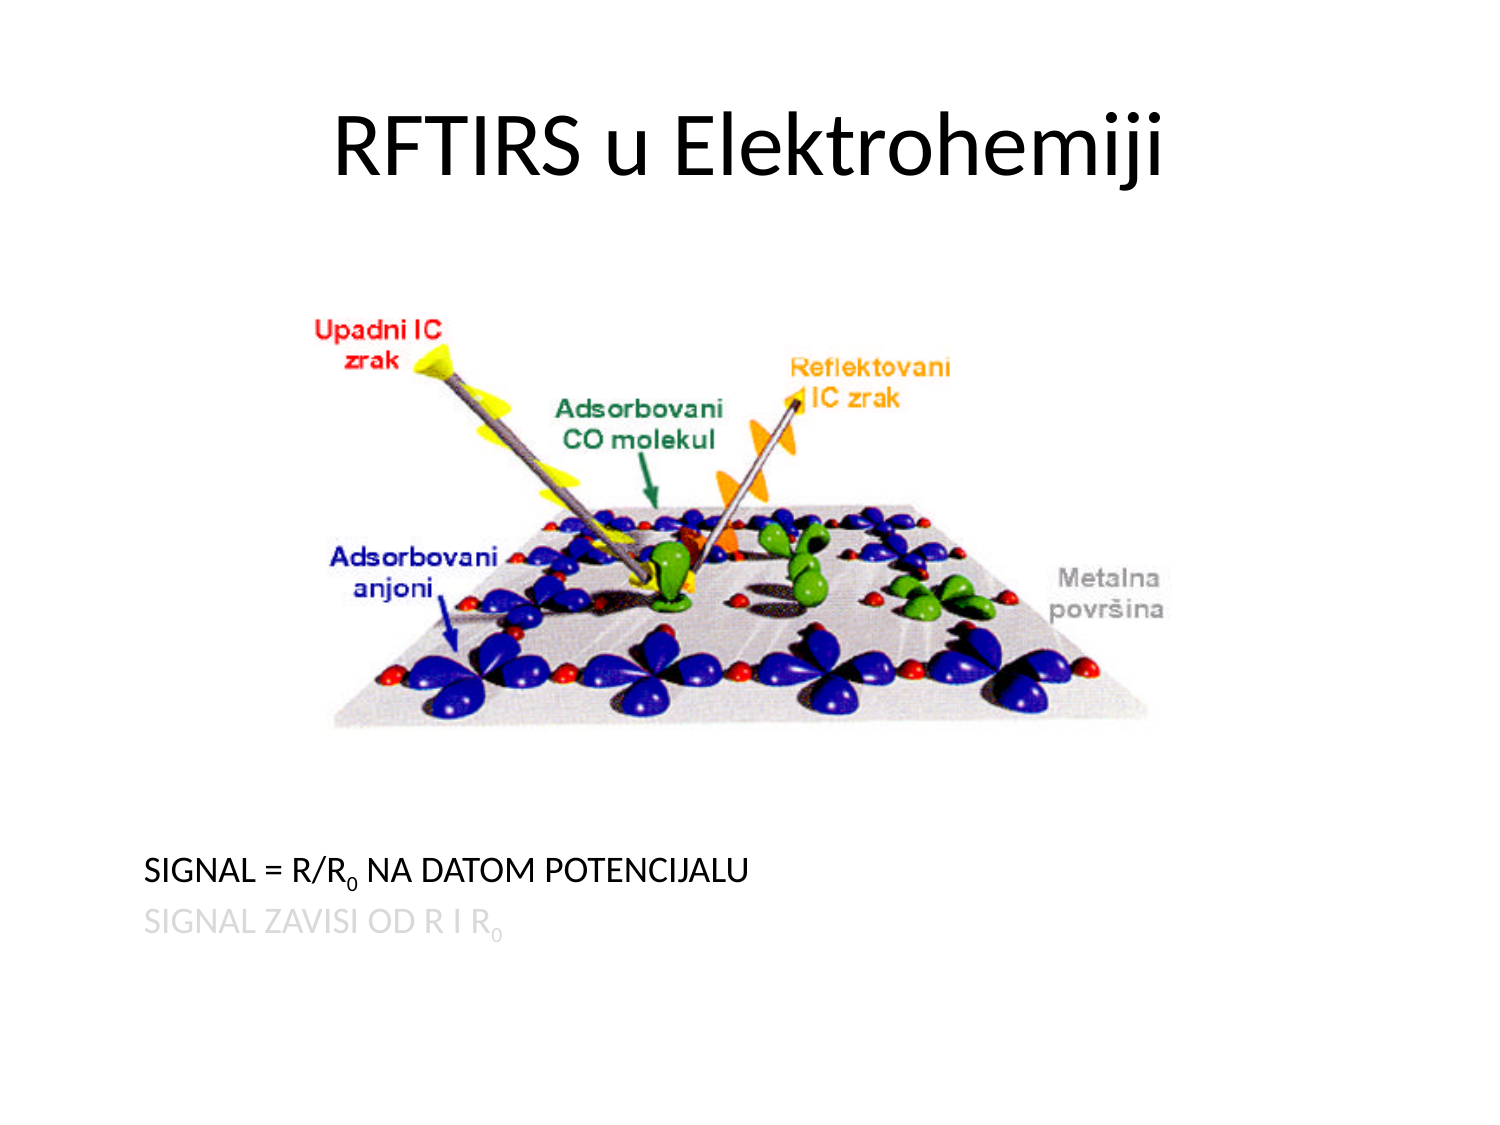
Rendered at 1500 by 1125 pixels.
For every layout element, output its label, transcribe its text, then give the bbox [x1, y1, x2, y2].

title RFTIRS u Elektrohemiji [75, 45, 1425, 233]
text_box SIGNAL = R/R0 NA DATOM POTENCIJALU SIGNAL ZAVISI OD R I R0 [129, 837, 765, 955]
picture [299, 299, 1176, 757]
